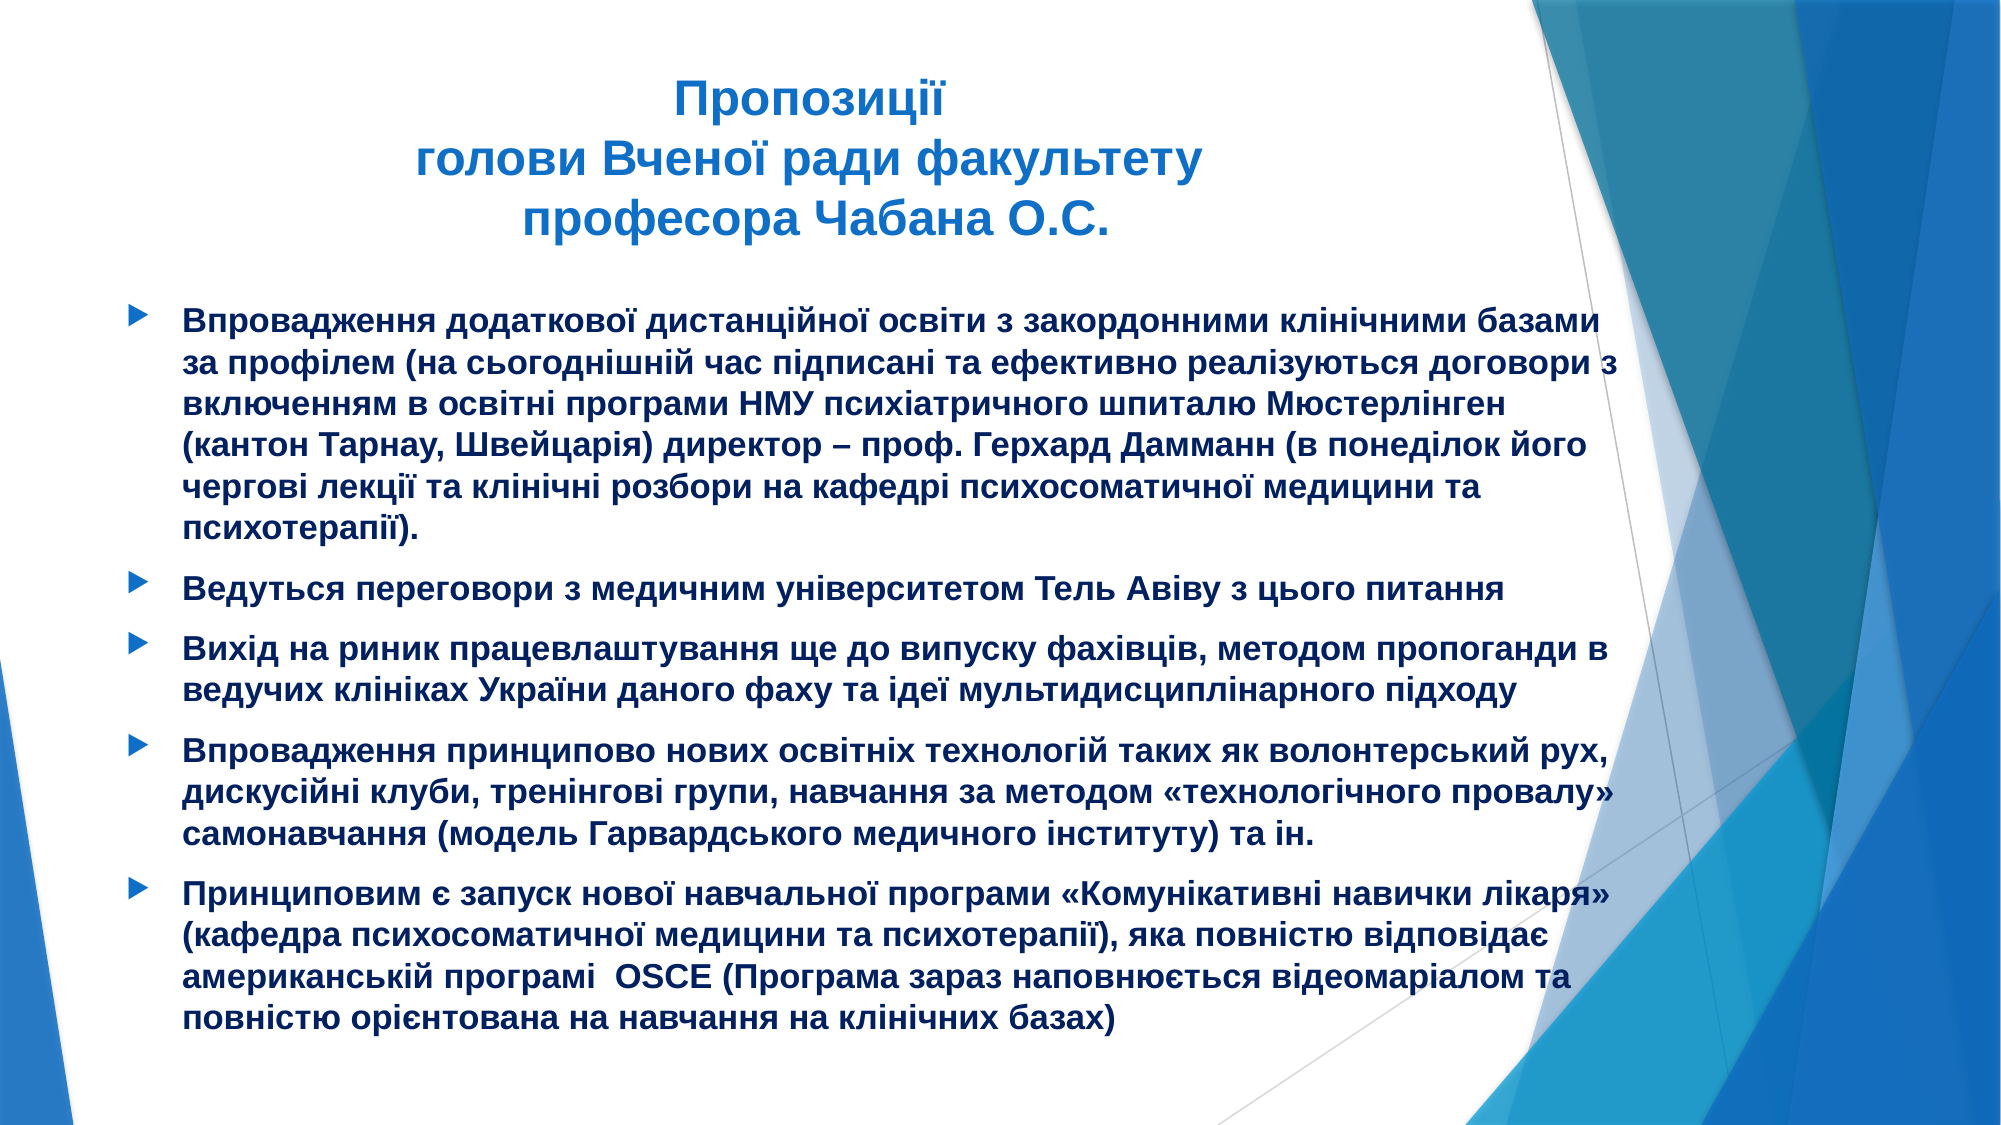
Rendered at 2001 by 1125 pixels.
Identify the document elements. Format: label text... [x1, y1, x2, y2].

list Впровадження додаткової дистанційної освіти з закордонними клінічними базами за профілем (на сьогоднішній час підписані та ефективно реалізуються договори з включенням в освітні програми НМУ психіатричного шпиталю Мюстерлінген (кантон Тарнау, Швейцарія) директор – проф. Герхард Дамманн (в понеділок його чергові лекції та клінічні розбори на кафедрі психосоматичної медицини та психотерапії). Ведуться переговори з медичним університетом Тель Авіву з цього питання Вихід на риник працевлаштування ще до випуску фахівців, методом пропоганди в ведучих клініках України даного фаху та ідеї мультидисциплінарного підходу Впровадження принципово нових освітніх технологій таких як волонтерський рух, дискусійні клуби, тренінгові групи, навчання за методом «технологічного провалу» самонавчання (модель Гарвардського медичного інституту) та ін. Принциповим є запуск нової навчальної програми «Комунікативні навички лікаря» (кафедра психосоматичної медицини та психотерапії), яка повністю відповідає американській програмі OSCE (Програма зараз наповнюється відеомаріалом та повністю орієнтована на навчання на клінічних базах) [111, 290, 1650, 1046]
title Пропозиції голови Вченої ради факультету професора Чабана О.С. [111, 57, 1522, 259]
